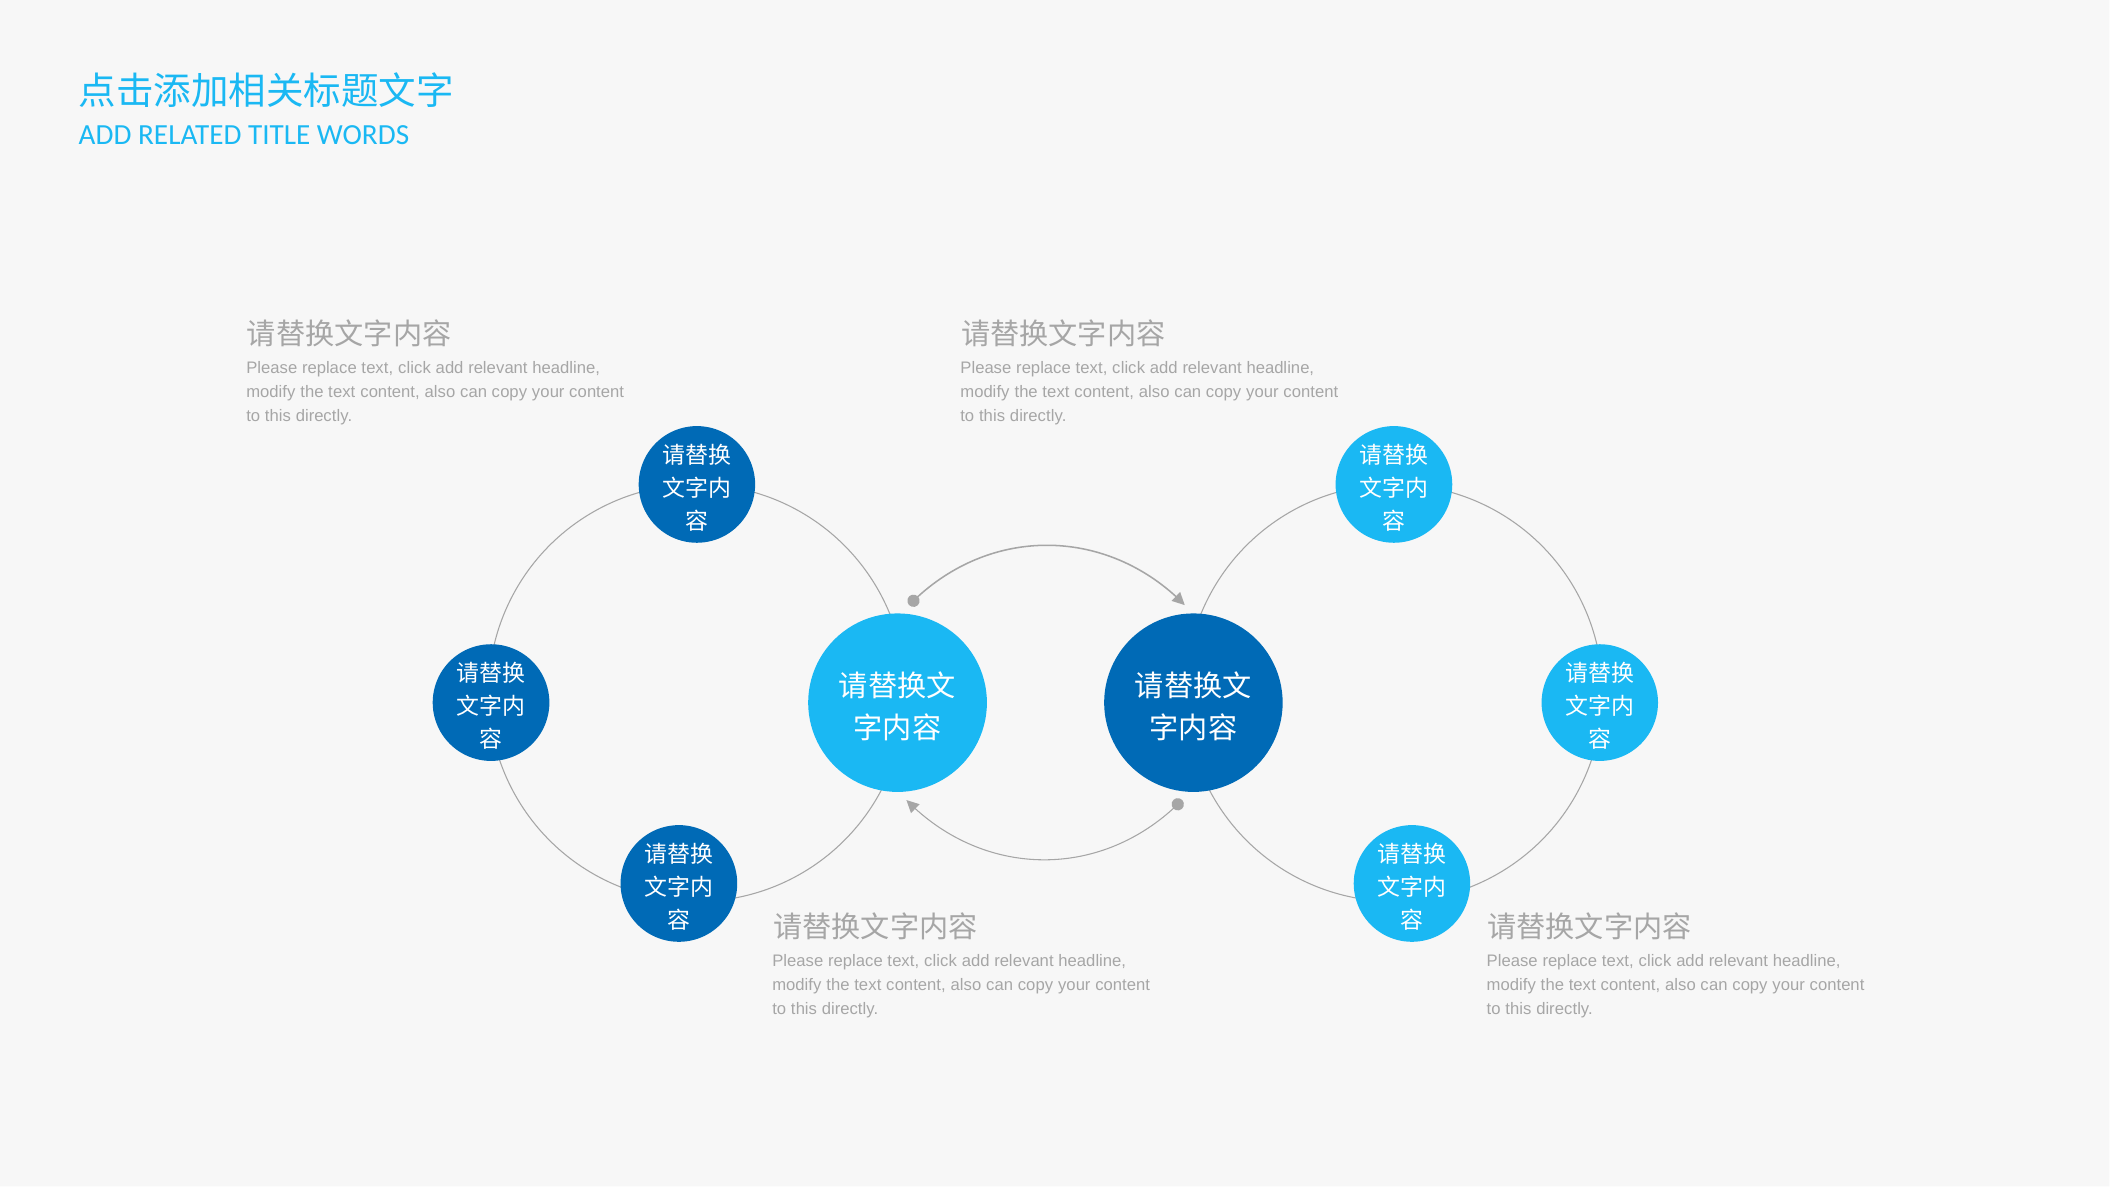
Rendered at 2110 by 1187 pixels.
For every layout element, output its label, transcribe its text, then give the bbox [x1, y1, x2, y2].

text_box Please replace text, click add relevant headline, modify the text content, also can copy your content to this directly. [246, 353, 634, 425]
text_box 请替换文字内容 [620, 825, 738, 942]
text_box 请替换文字内容 [961, 308, 1167, 351]
text_box 请替换文字内容 [808, 613, 987, 792]
text_box 请替换文字内容 [246, 308, 452, 351]
text_box 点击添加相关标题文字 [62, 59, 470, 121]
text_box 请替换文字内容 [432, 644, 550, 761]
text_box 请替换文字内容 [1353, 825, 1471, 942]
text_box [494, 492, 890, 898]
text_box [907, 545, 1185, 705]
text_box 请替换文字内容 [1104, 613, 1283, 792]
text_box 请替换文字内容 [1335, 426, 1453, 543]
text_box [1201, 492, 1597, 898]
text_box 请替换文字内容 [1541, 644, 1659, 761]
text_box 请替换文字内容 [638, 426, 756, 543]
text_box ADD RELATED TITLE WORDS [62, 107, 426, 159]
text_box Please replace text, click add relevant headline, modify the text content, also can copy your content to this directly. [772, 945, 1160, 1018]
text_box Please replace text, click add relevant headline, modify the text content, also can copy your content to this directly. [960, 353, 1348, 425]
text_box 请替换文字内容 [773, 901, 978, 944]
text_box [906, 666, 1184, 860]
text_box Please replace text, click add relevant headline, modify the text content, also can copy your content to this directly. [1486, 945, 1874, 1018]
text_box 请替换文字内容 [1487, 901, 1693, 944]
